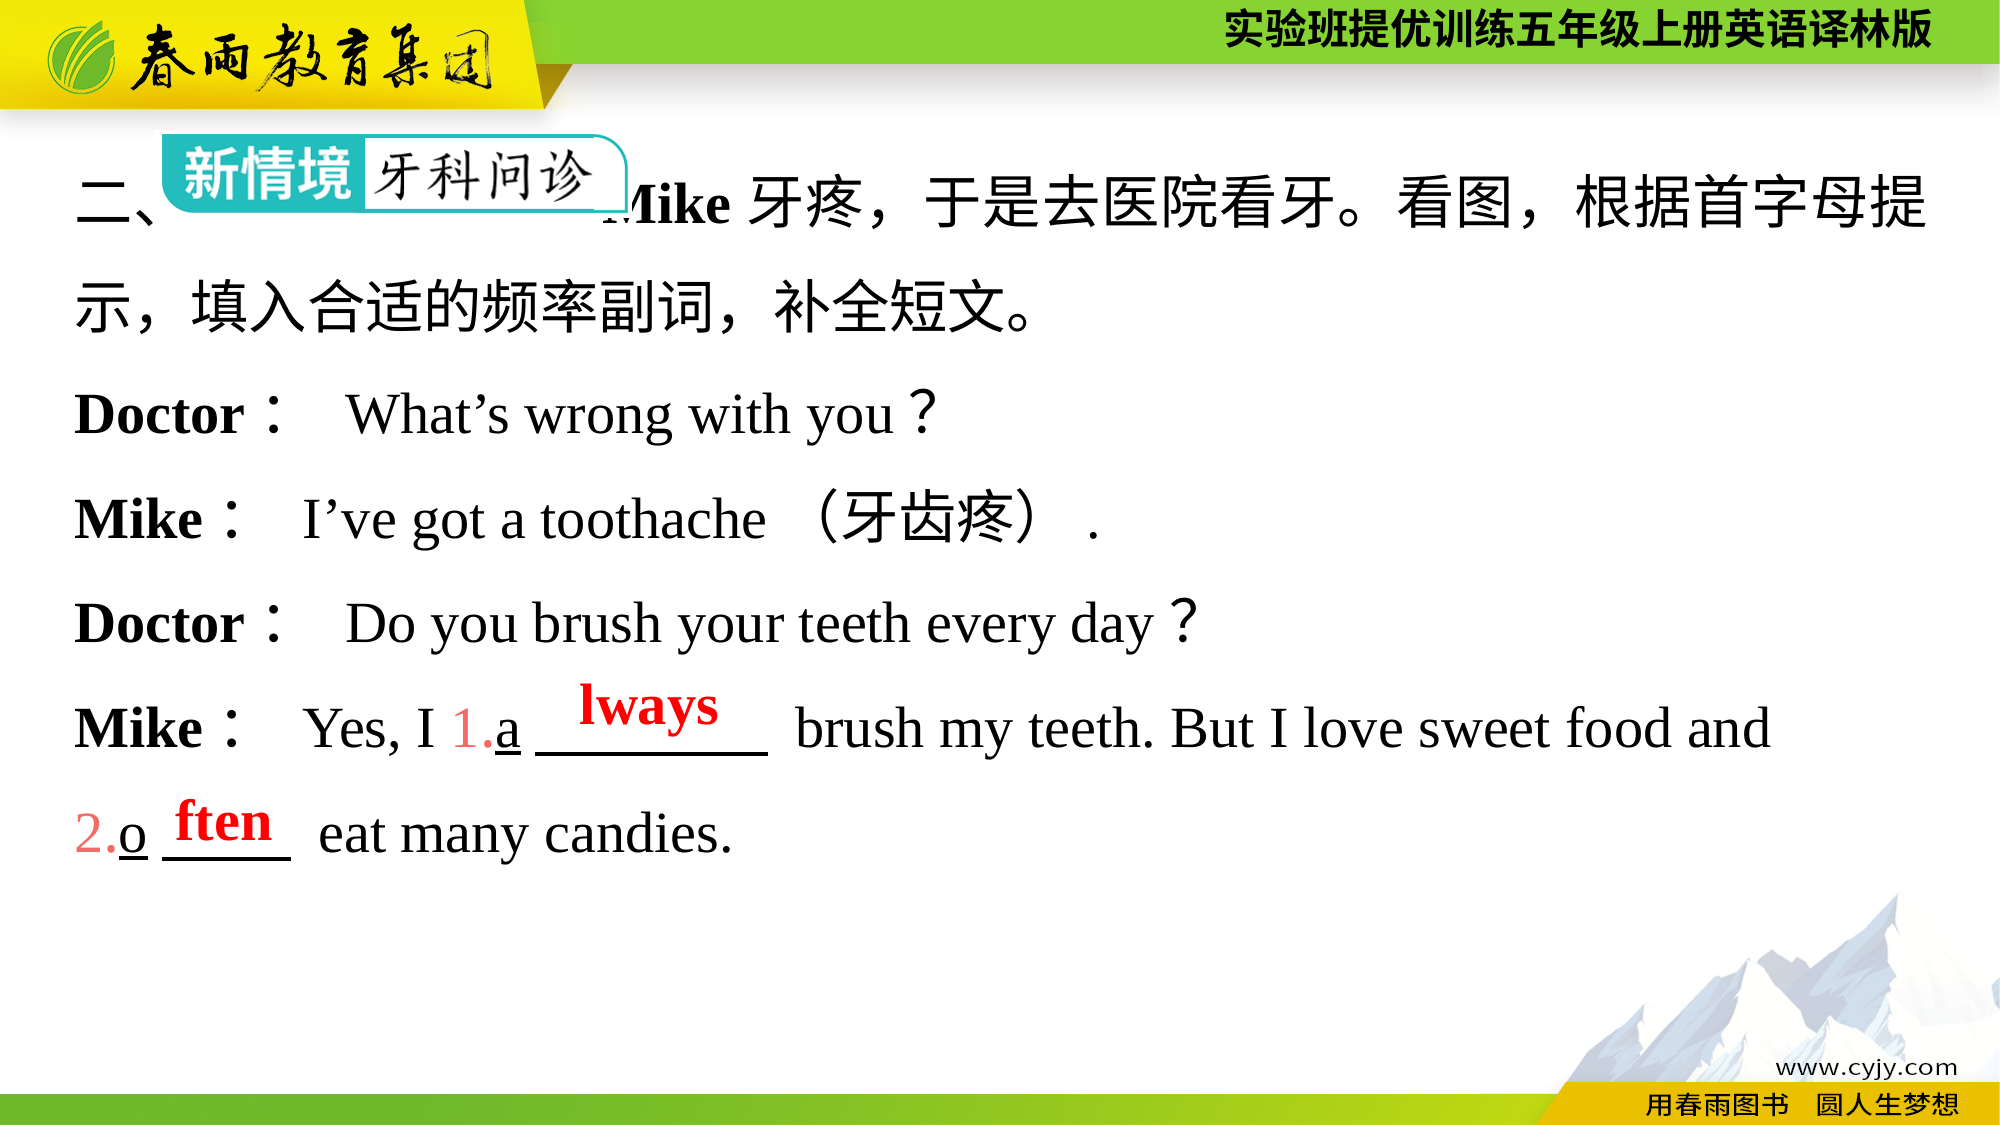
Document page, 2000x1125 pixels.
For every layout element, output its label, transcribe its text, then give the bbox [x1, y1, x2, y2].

picture [0, 0, 2000, 1125]
text_box lways [564, 658, 735, 744]
list 二、 Mike牙疼，于是去医院看牙。看图，根据首字母提示，填入合适的频率副词，补全短文。 Doctor： What’s wrong with you？ Mike： I’ve got a toothache（牙齿疼）. Doctor： Do you brush your teeth every day？ Mike： Yes, I 1.a brush my teeth. But I love sweet food and 2.o eat many candies. [59, 122, 1944, 880]
text_box ften [160, 775, 288, 860]
